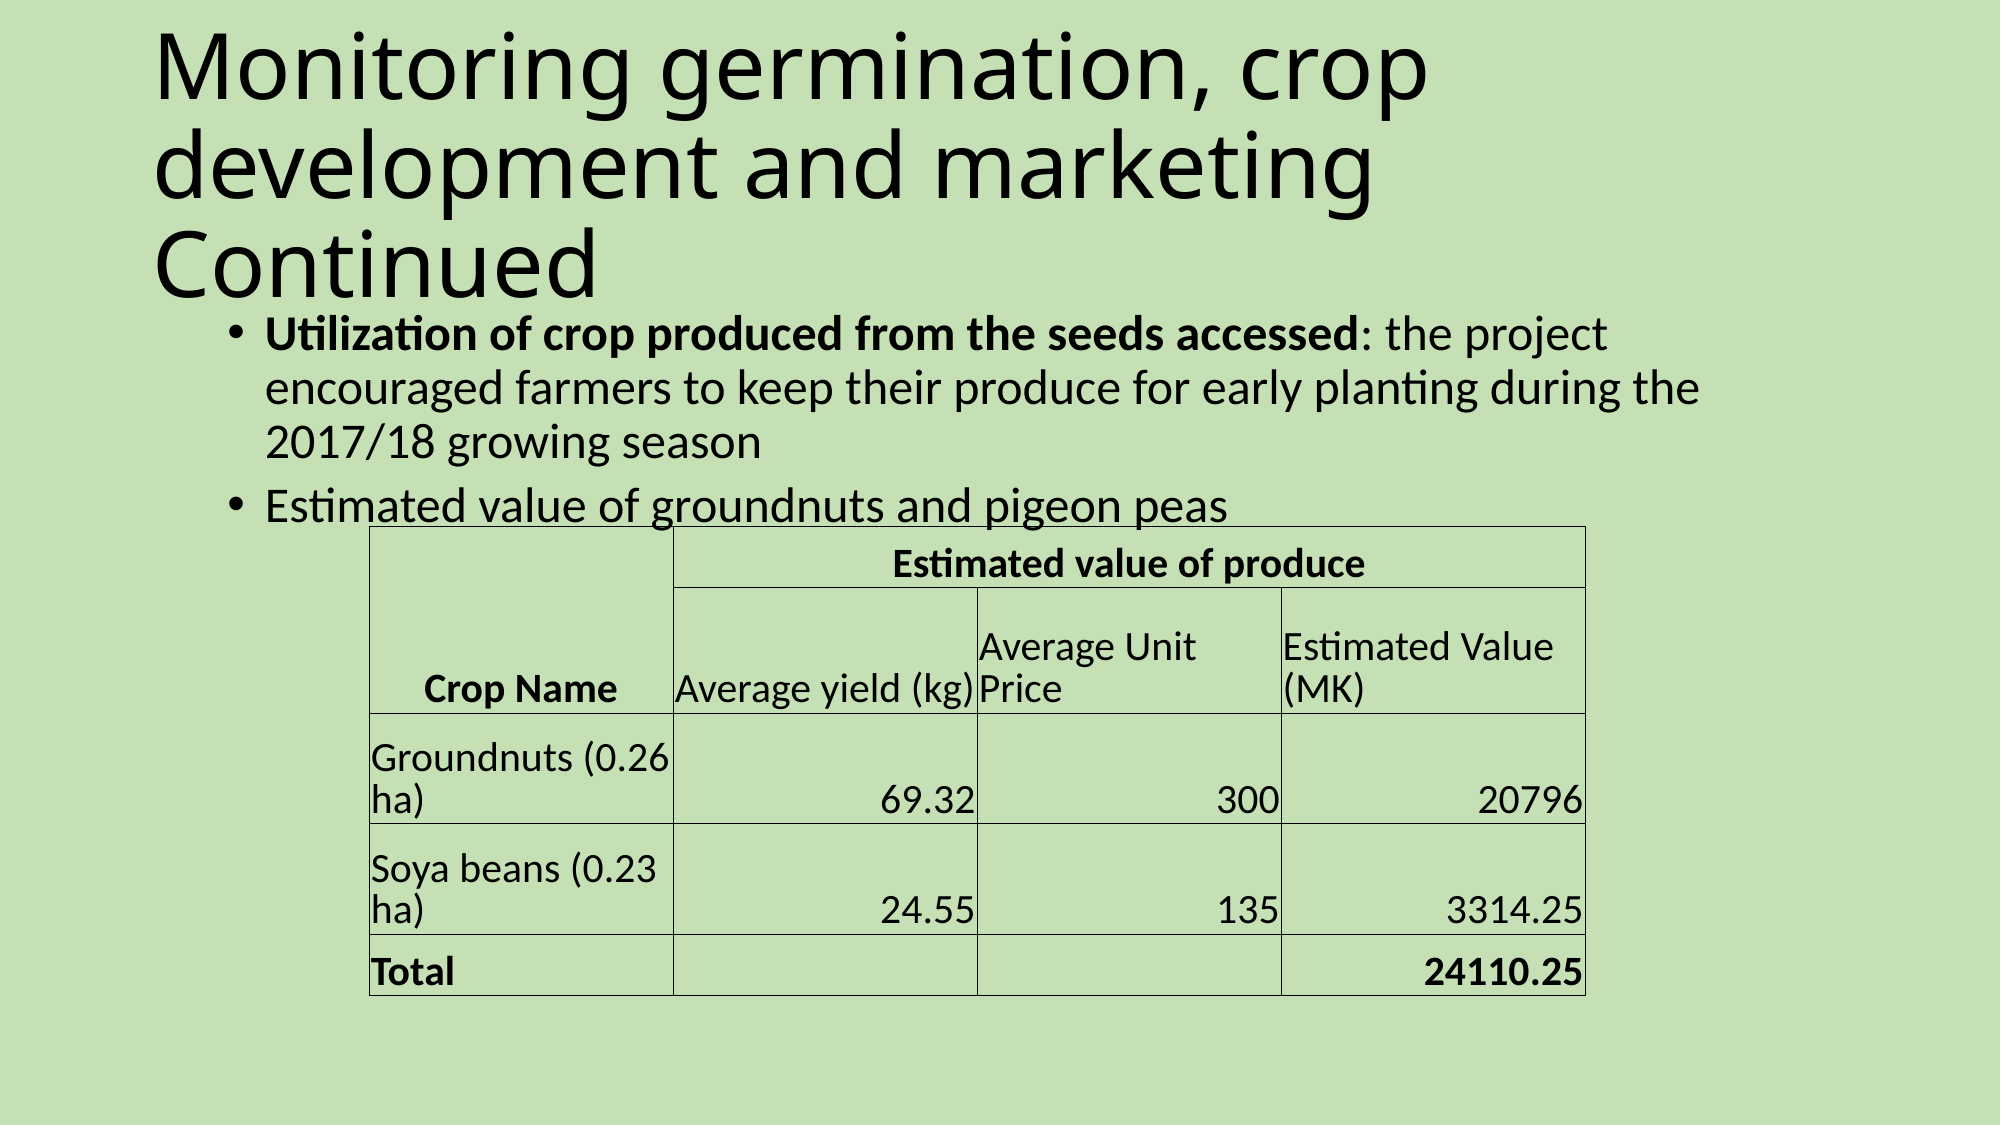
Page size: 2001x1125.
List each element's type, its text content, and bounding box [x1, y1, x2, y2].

table_cell [674, 935, 977, 995]
table_cell Estimated Value (MK) [1282, 588, 1585, 713]
table_cell 24.55 [674, 824, 977, 934]
table_cell Soya beans (0.23 ha) [370, 824, 673, 934]
table_header Crop Name [370, 527, 673, 713]
title Monitoring germination, crop development and marketing Continued [137, 59, 1863, 278]
table_cell 3314.25 [1282, 824, 1585, 934]
table_cell Average yield (kg) [674, 588, 977, 713]
table_cell 24110.25 [1282, 935, 1585, 995]
table_cell 135 [978, 824, 1281, 934]
list Utilization of crop produced from the seeds accessed: the project encouraged farmers to keep their produce for early planting during the 2017/18 growing season Estimated value of groundnuts and pigeon peas [137, 299, 1863, 1014]
table_cell 300 [978, 714, 1281, 823]
table_cell Average Unit Price [978, 588, 1281, 713]
table_cell Groundnuts (0.26 ha) [370, 714, 673, 823]
table_cell 69.32 [674, 714, 977, 823]
table_cell Total [370, 935, 673, 995]
table_header Estimated value of produce [674, 527, 1585, 587]
table_cell [978, 935, 1281, 995]
table_cell 20796 [1282, 714, 1585, 823]
